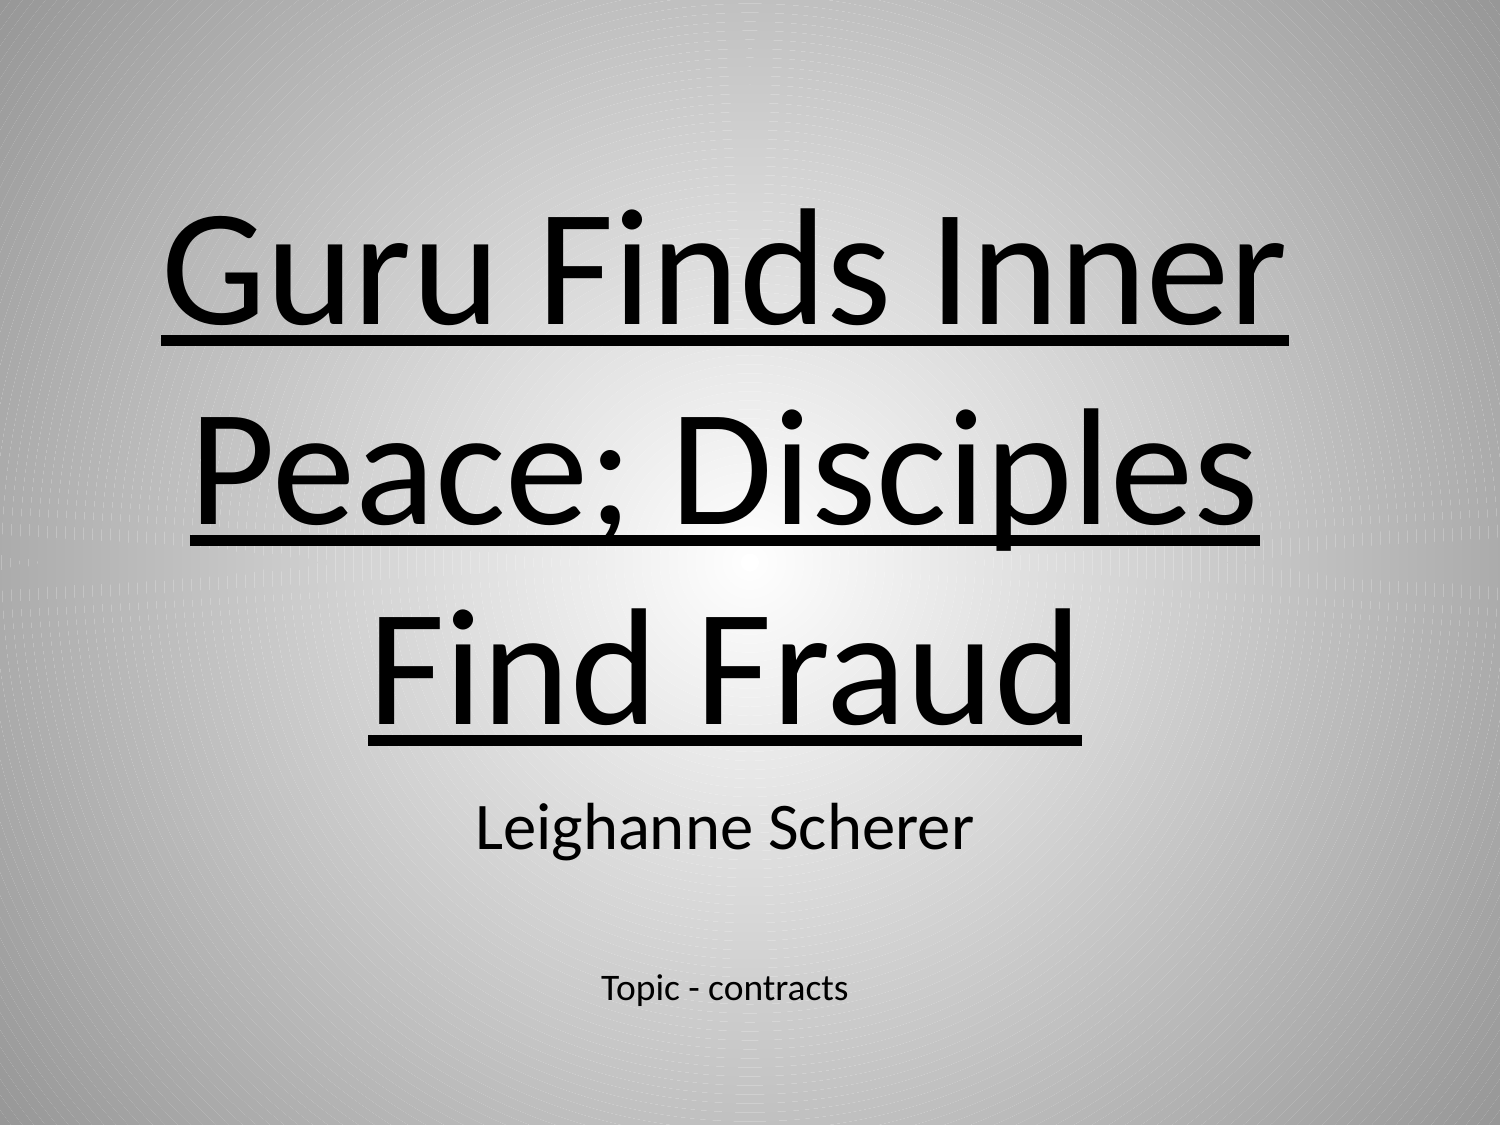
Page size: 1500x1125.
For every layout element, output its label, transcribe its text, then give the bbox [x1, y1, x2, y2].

subtitle Leighanne Scherer Topic - contracts [200, 774, 1250, 1063]
title Guru Finds Inner Peace; Disciples Find Fraud [87, 337, 1363, 579]
